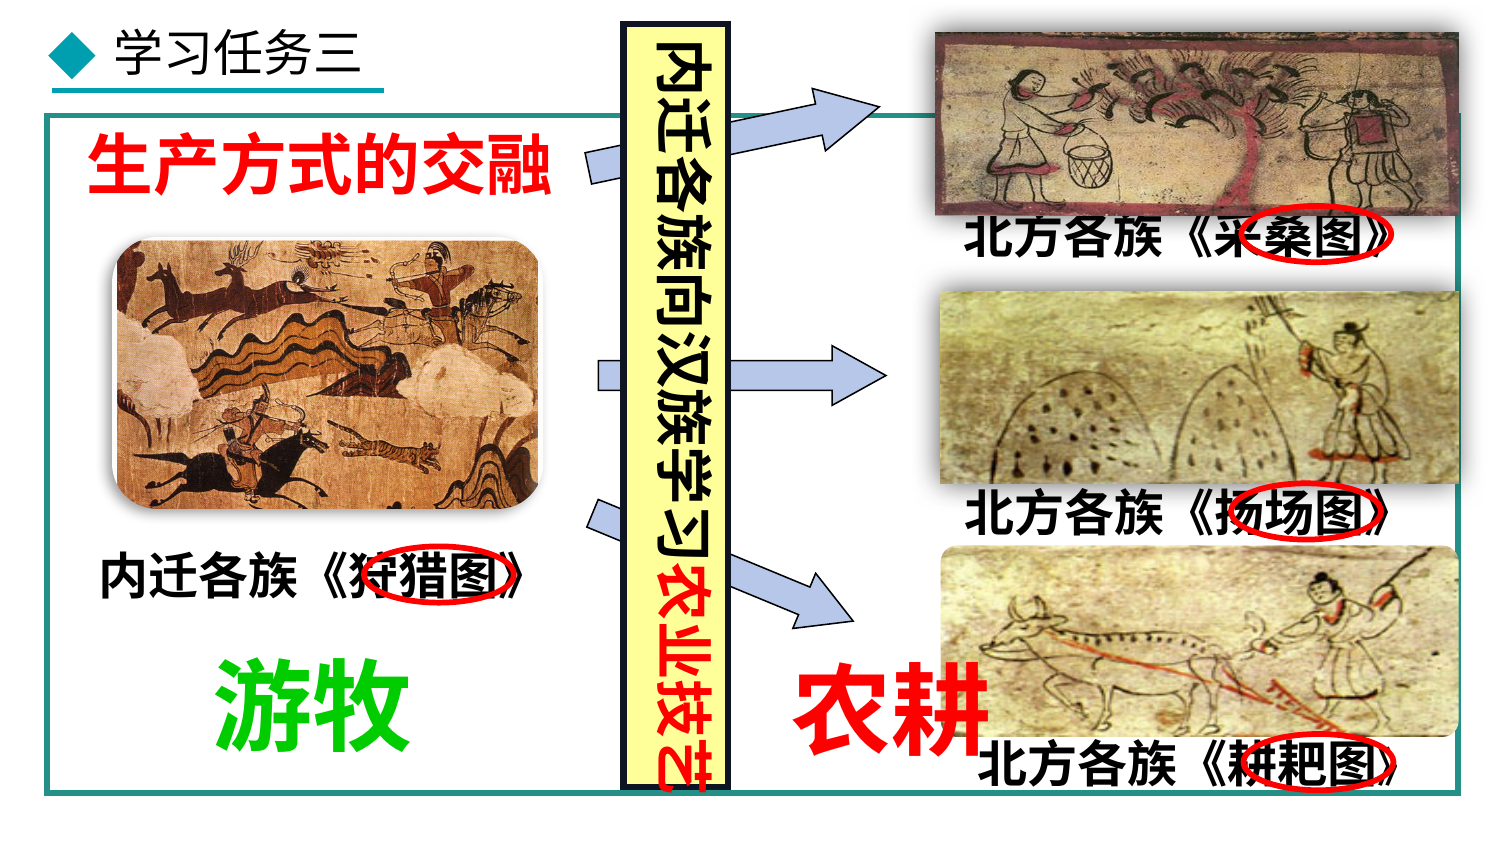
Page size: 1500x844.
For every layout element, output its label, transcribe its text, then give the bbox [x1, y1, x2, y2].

text_box [728, 345, 886, 406]
text_box [728, 88, 880, 156]
text_box 农耕 [729, 640, 1055, 776]
text_box 游牧 [197, 636, 428, 772]
text_box [728, 553, 854, 629]
picture [111, 236, 544, 510]
text_box 内迁各族向汉族学习农业技艺 [623, 23, 728, 787]
text_box [1243, 738, 1394, 791]
text_box [1231, 484, 1382, 540]
text_box 北方各族《耕耙图》 [928, 724, 1491, 800]
picture [940, 291, 1460, 484]
picture [940, 544, 1460, 738]
text_box 内迁各族《狩猎图》 [49, 537, 600, 612]
text_box 北方各族《采桑图》 [903, 196, 1441, 272]
text_box 生产方式的交融 [71, 115, 584, 212]
text_box [585, 144, 623, 185]
text_box [586, 499, 623, 543]
text_box [363, 546, 514, 603]
text_box [1241, 216, 1392, 263]
text_box [598, 360, 623, 391]
picture [935, 26, 1460, 216]
text_box 北方各族《扬场图》 [915, 474, 1489, 549]
